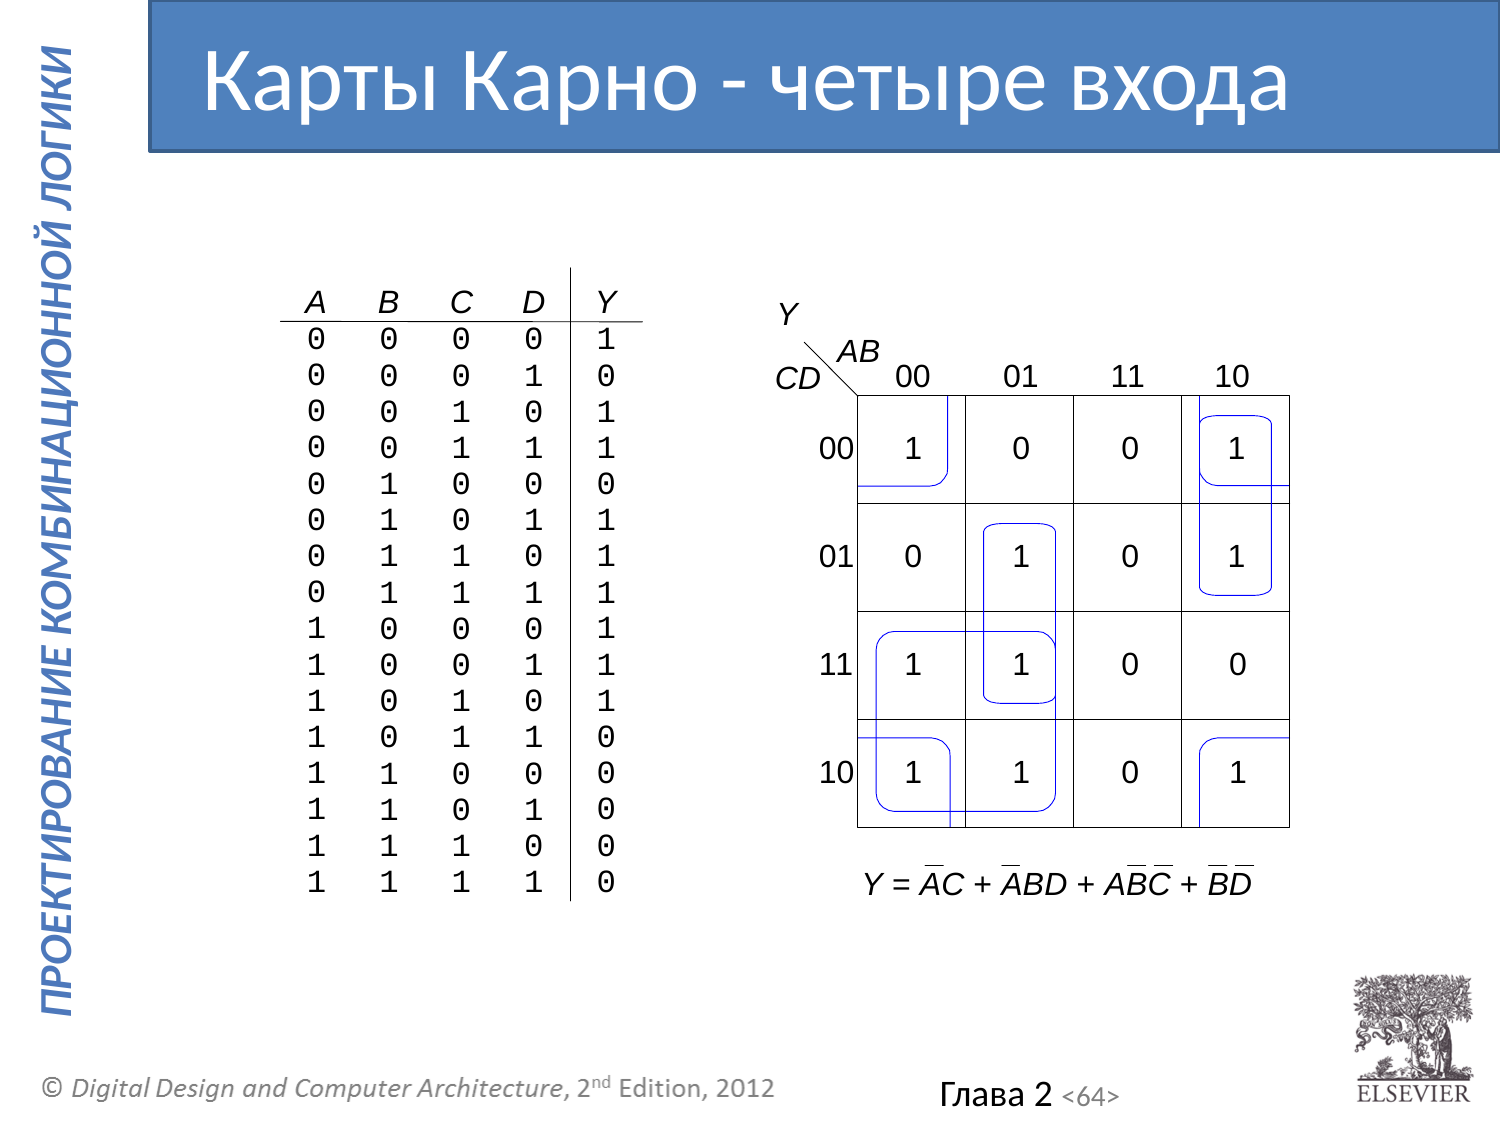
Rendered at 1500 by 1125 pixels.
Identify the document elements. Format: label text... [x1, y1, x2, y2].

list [749, 287, 1295, 913]
text_box Карты Карно - четыре входа [187, 11, 1488, 136]
picture [0, 0, 1500, 1125]
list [274, 262, 649, 926]
